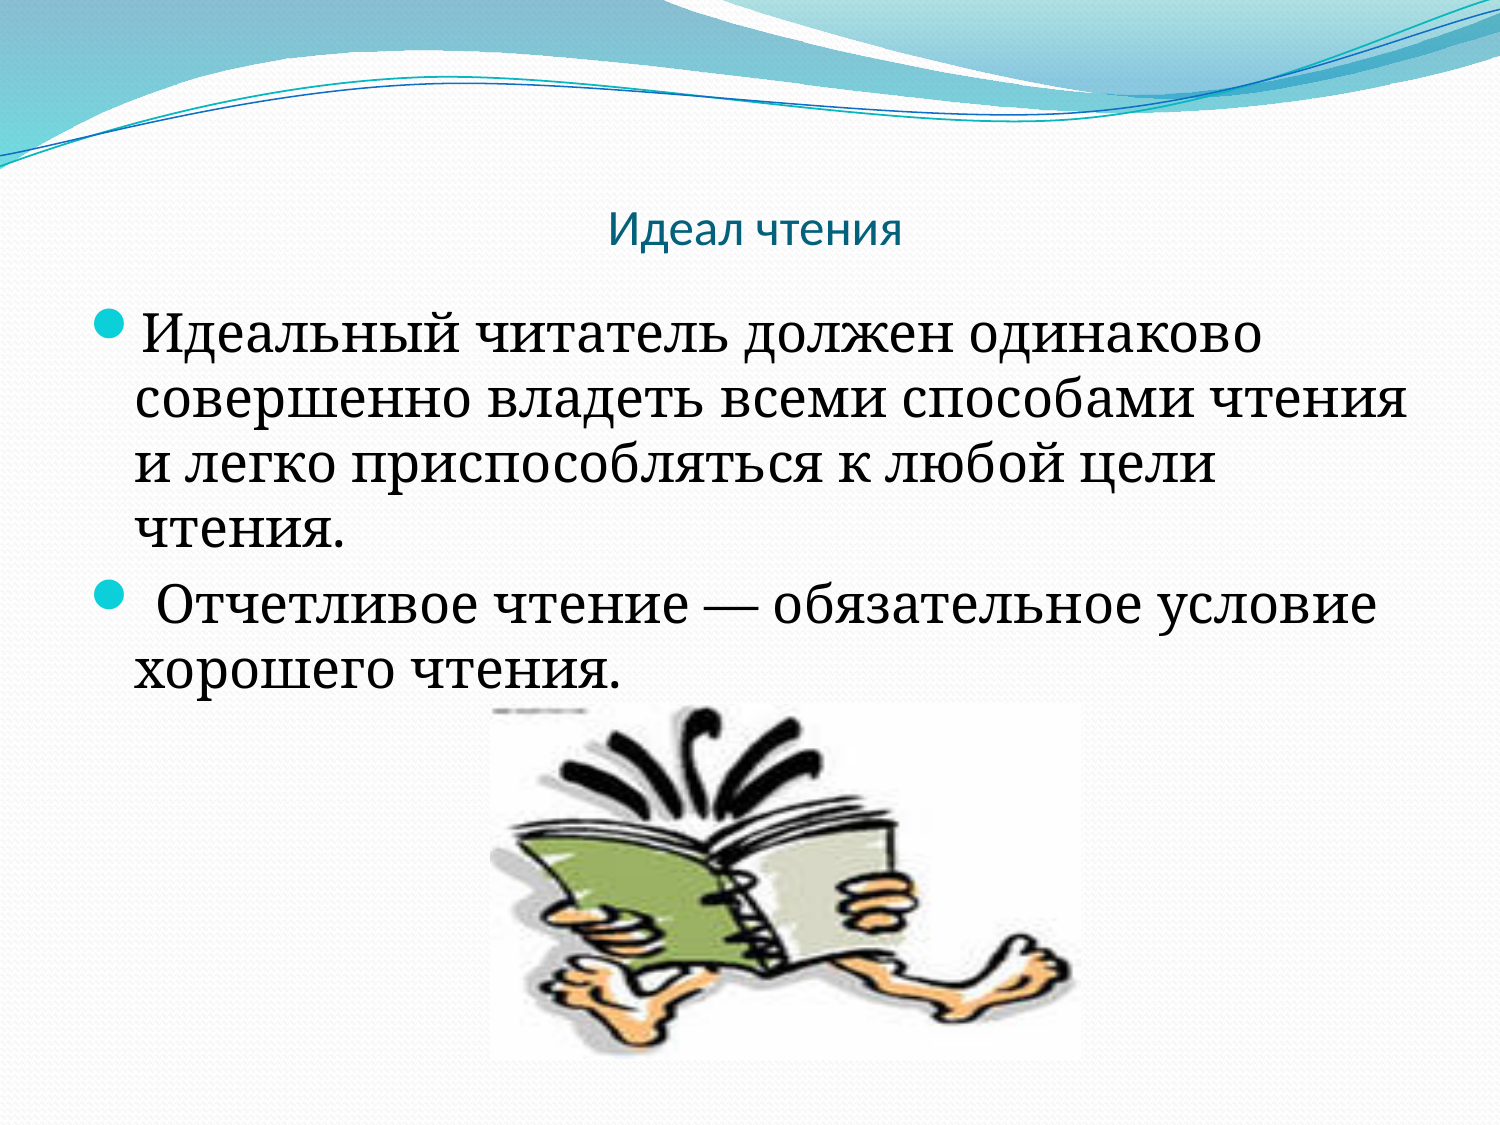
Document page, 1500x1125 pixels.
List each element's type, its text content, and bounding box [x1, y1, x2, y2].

list Идеальный читатель должен одинаково совершенно владеть всеми способами чтения и легко приспособляться к любой цели чтения. Отчетливое чтение — обязательное условие хорошего чтения. [75, 290, 1425, 1059]
title Идеал чтения [75, 125, 1425, 256]
picture [489, 703, 1081, 1059]
